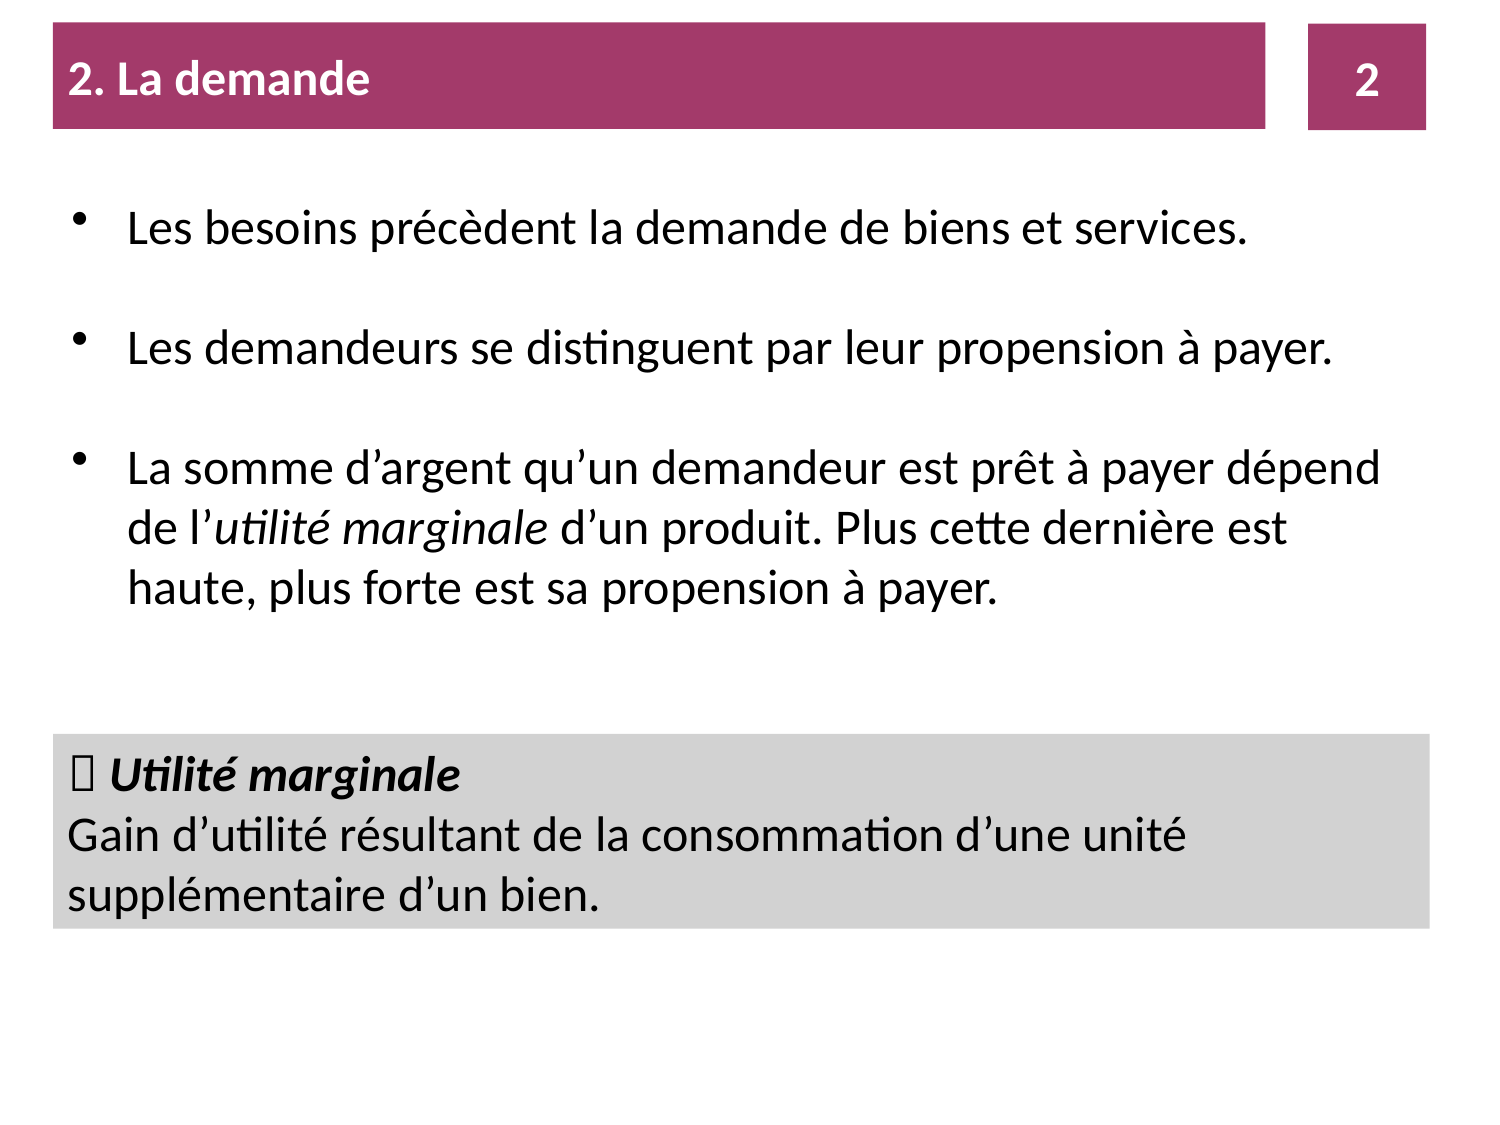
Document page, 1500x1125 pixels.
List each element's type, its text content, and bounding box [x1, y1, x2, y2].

text_box Les besoins précèdent la demande de biens et services. Les demandeurs se distinguent par leur propension à payer. La somme d’argent qu’un demandeur est prêt à payer dépend de l’utilité marginale d’un produit. Plus cette dernière est haute, plus forte est sa propension à payer. [56, 187, 1418, 683]
text_box 2 [1308, 23, 1427, 131]
text_box 2. La demande [52, 22, 1266, 129]
text_box  Utilité marginale Gain d’utilité résultant de la consommation d’une unité supplémentaire d’un bien. [53, 733, 1430, 929]
